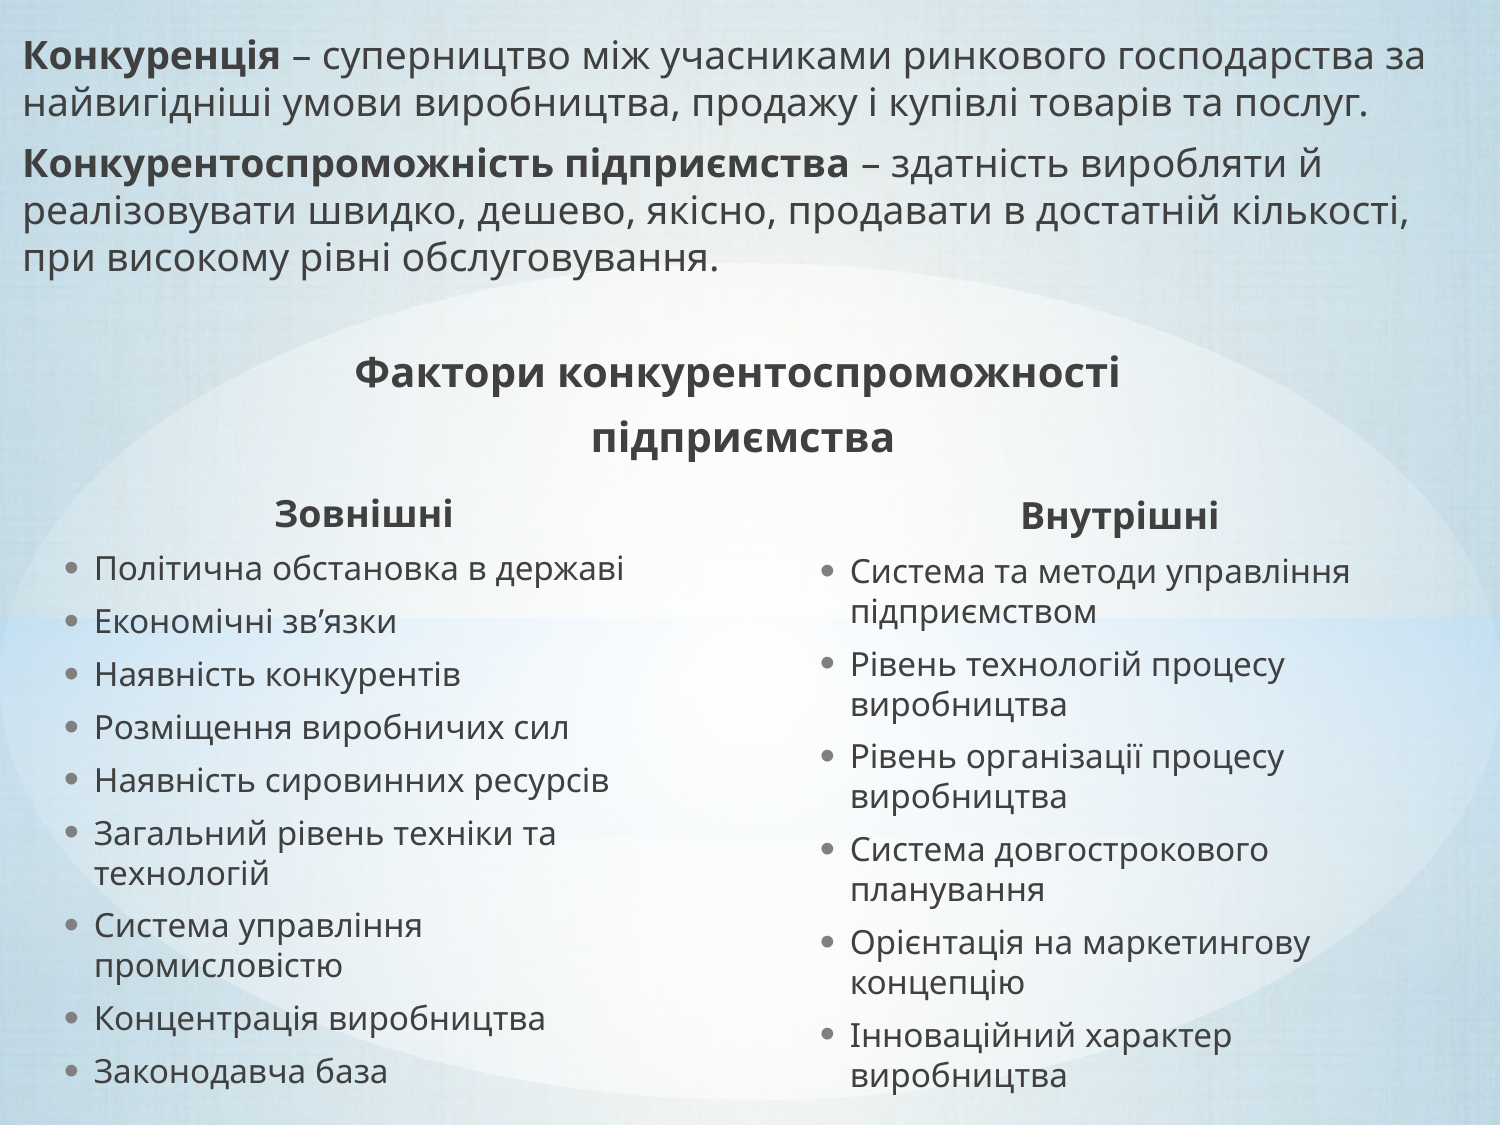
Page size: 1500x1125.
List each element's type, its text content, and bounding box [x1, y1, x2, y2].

text_box Фактори конкурентоспроможності підприємства [325, 314, 1154, 492]
list Конкуренція – суперництво між учасниками ринкового господарства за найвигідніші умови виробництва, продажу і купівлі товарів та послуг. Конкурентоспроможність підприємства – здатність виробляти й реалізовувати швидко, дешево, якісно, продавати в достатній кількості, при високому рівні обслуговування. [0, 7, 1471, 303]
text_box Внутрішні Система та методи управління підприємством Рівень технологій процесу виробництва Рівень організації процесу виробництва Система довгострокового планування Орієнтація на маркетингову концепцію Інноваційний характер виробництва [797, 479, 1436, 1106]
text_box Зовнішні Політична обстановка в державі Економічні зв’язки Наявність конкурентів Розміщення виробничих сил Наявність сировинних ресурсів Загальний рівень техніки та технологій Система управління промисловістю Концентрація виробництва Законодавча база [41, 465, 680, 1092]
